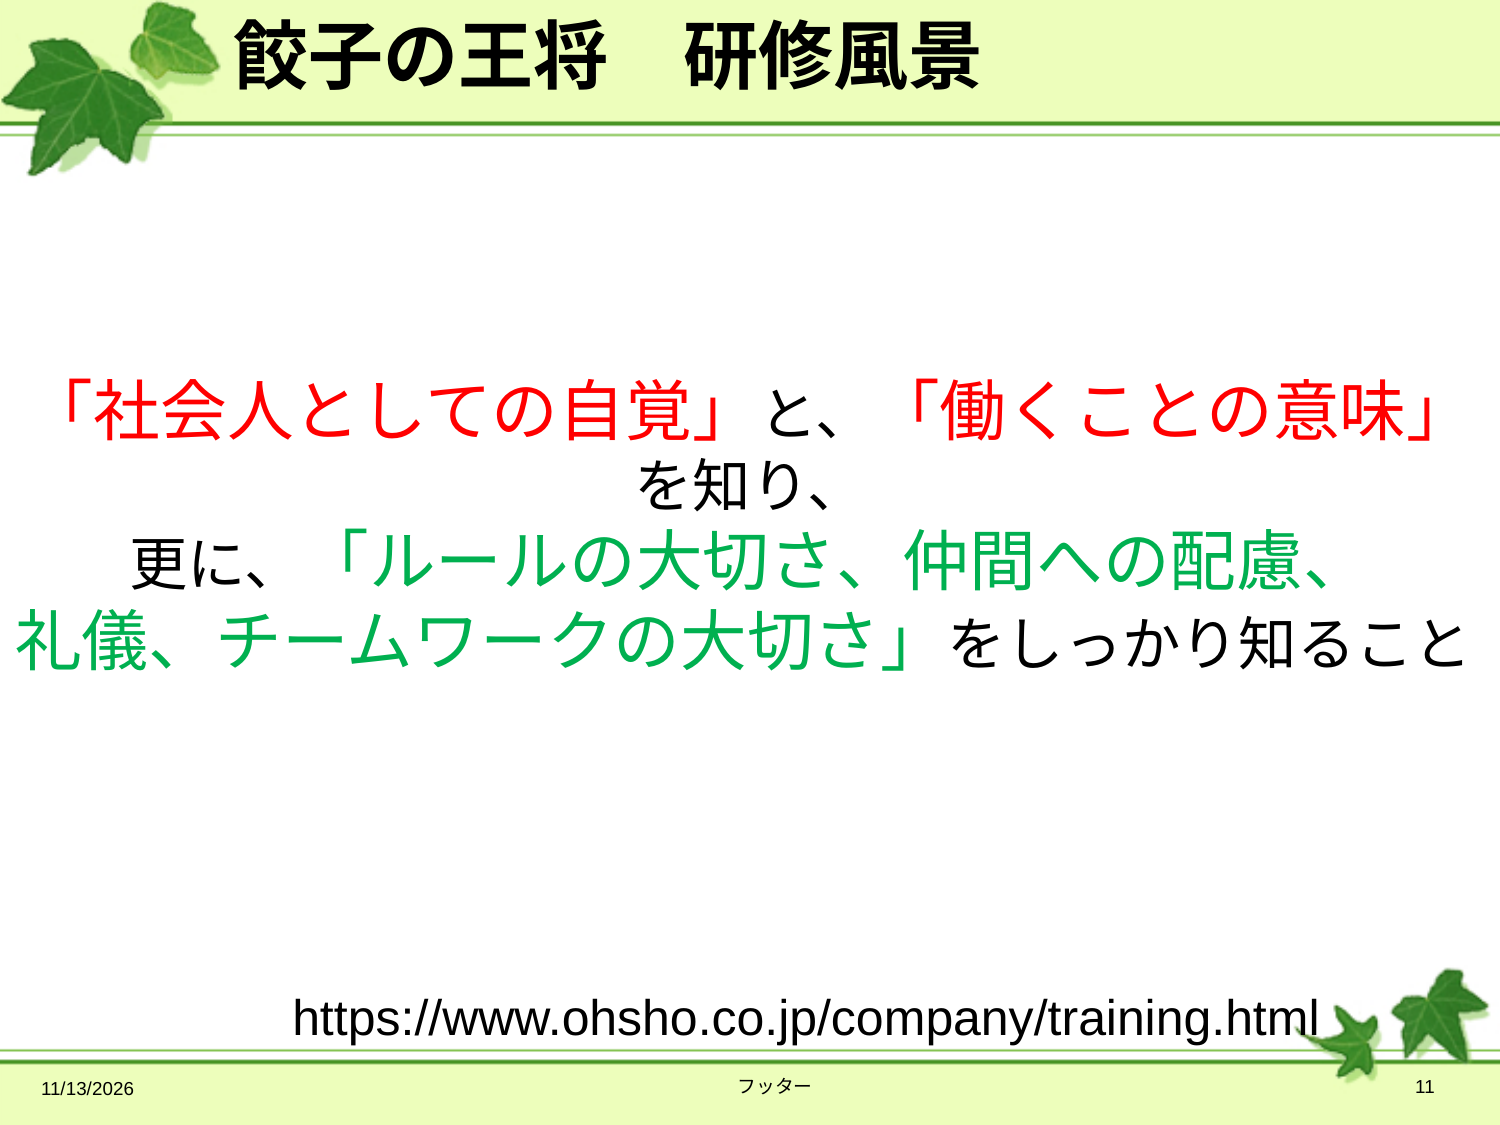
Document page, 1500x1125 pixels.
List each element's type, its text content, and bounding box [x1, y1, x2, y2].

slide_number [26, 1069, 276, 1107]
picture [0, 687, 1500, 1125]
slide_number 11 [1387, 1074, 1463, 1098]
footer フッター [287, 1069, 1263, 1107]
picture [0, 0, 1500, 361]
text_box https://www.ohsho.co.jp/company/training.html [277, 978, 1400, 1053]
title 餃子の王将 研修風景 [218, 30, 1444, 106]
text_box 「社会人としての自覚」と、「働くことの意味」を知り、 更に、「ルールの大切さ、仲間への配慮、 礼儀、チームワークの大切さ」をしっかり知ること [0, 361, 1500, 687]
